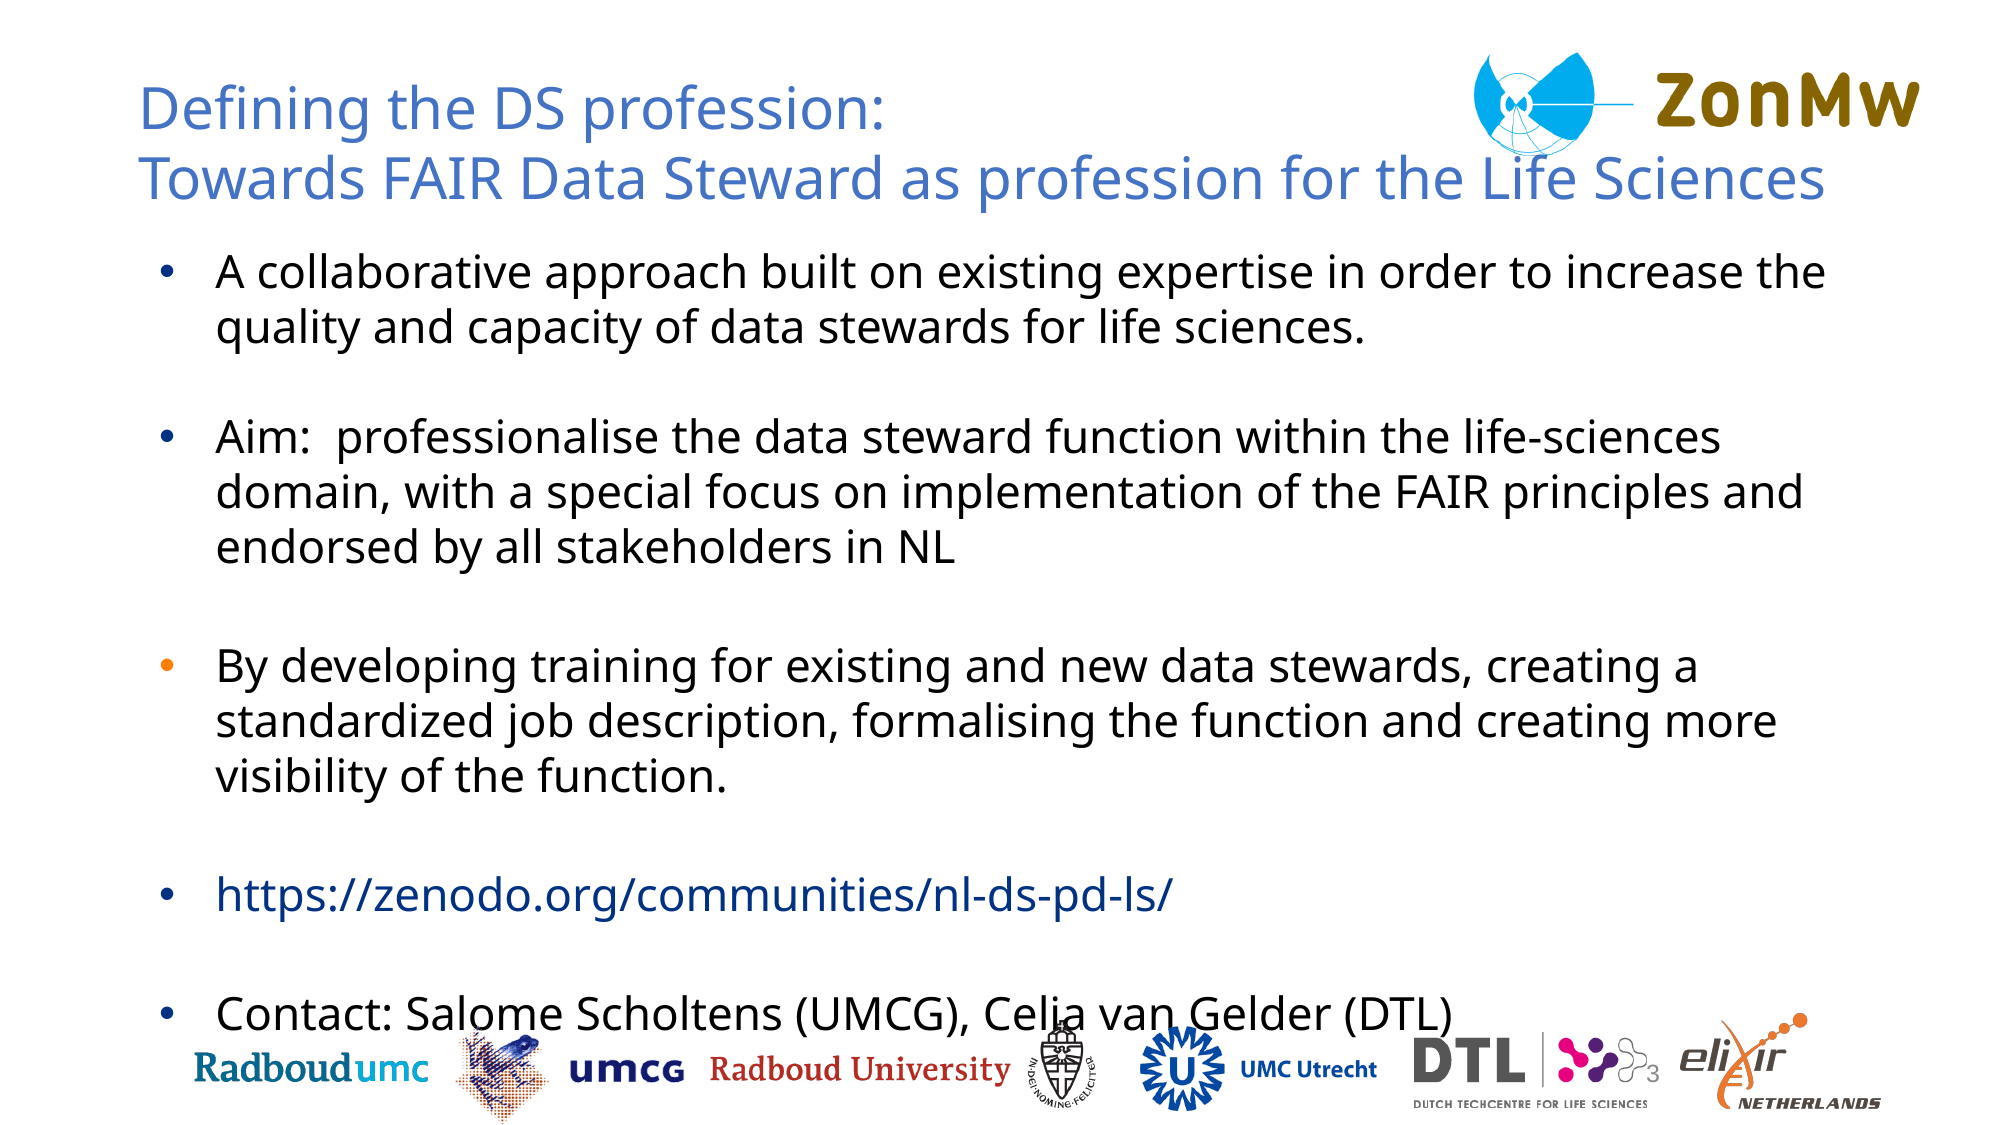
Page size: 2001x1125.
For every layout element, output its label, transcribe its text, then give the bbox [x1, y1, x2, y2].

picture [1473, 51, 1921, 156]
list A collaborative approach built on existing expertise in order to increase the quality and capacity of data stewards for life sciences. Aim: professionalise the data steward function within the life-sciences domain, with a special focus on implementation of the FAIR principles and endorsed by all stakeholders in NL By developing training for existing and new data stewards, creating a standardized job description, formalising the function and creating more visibility of the function. https://zenodo.org/communities/nl-ds-pd-ls/ Contact: Salome Scholtens (UMCG), Celia van Gelder (DTL) [144, 235, 1881, 996]
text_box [179, 980, 1881, 1125]
title Defining the DS profession: Towards FAIR Data Steward as profession for the Life Sciences [123, 52, 1844, 230]
